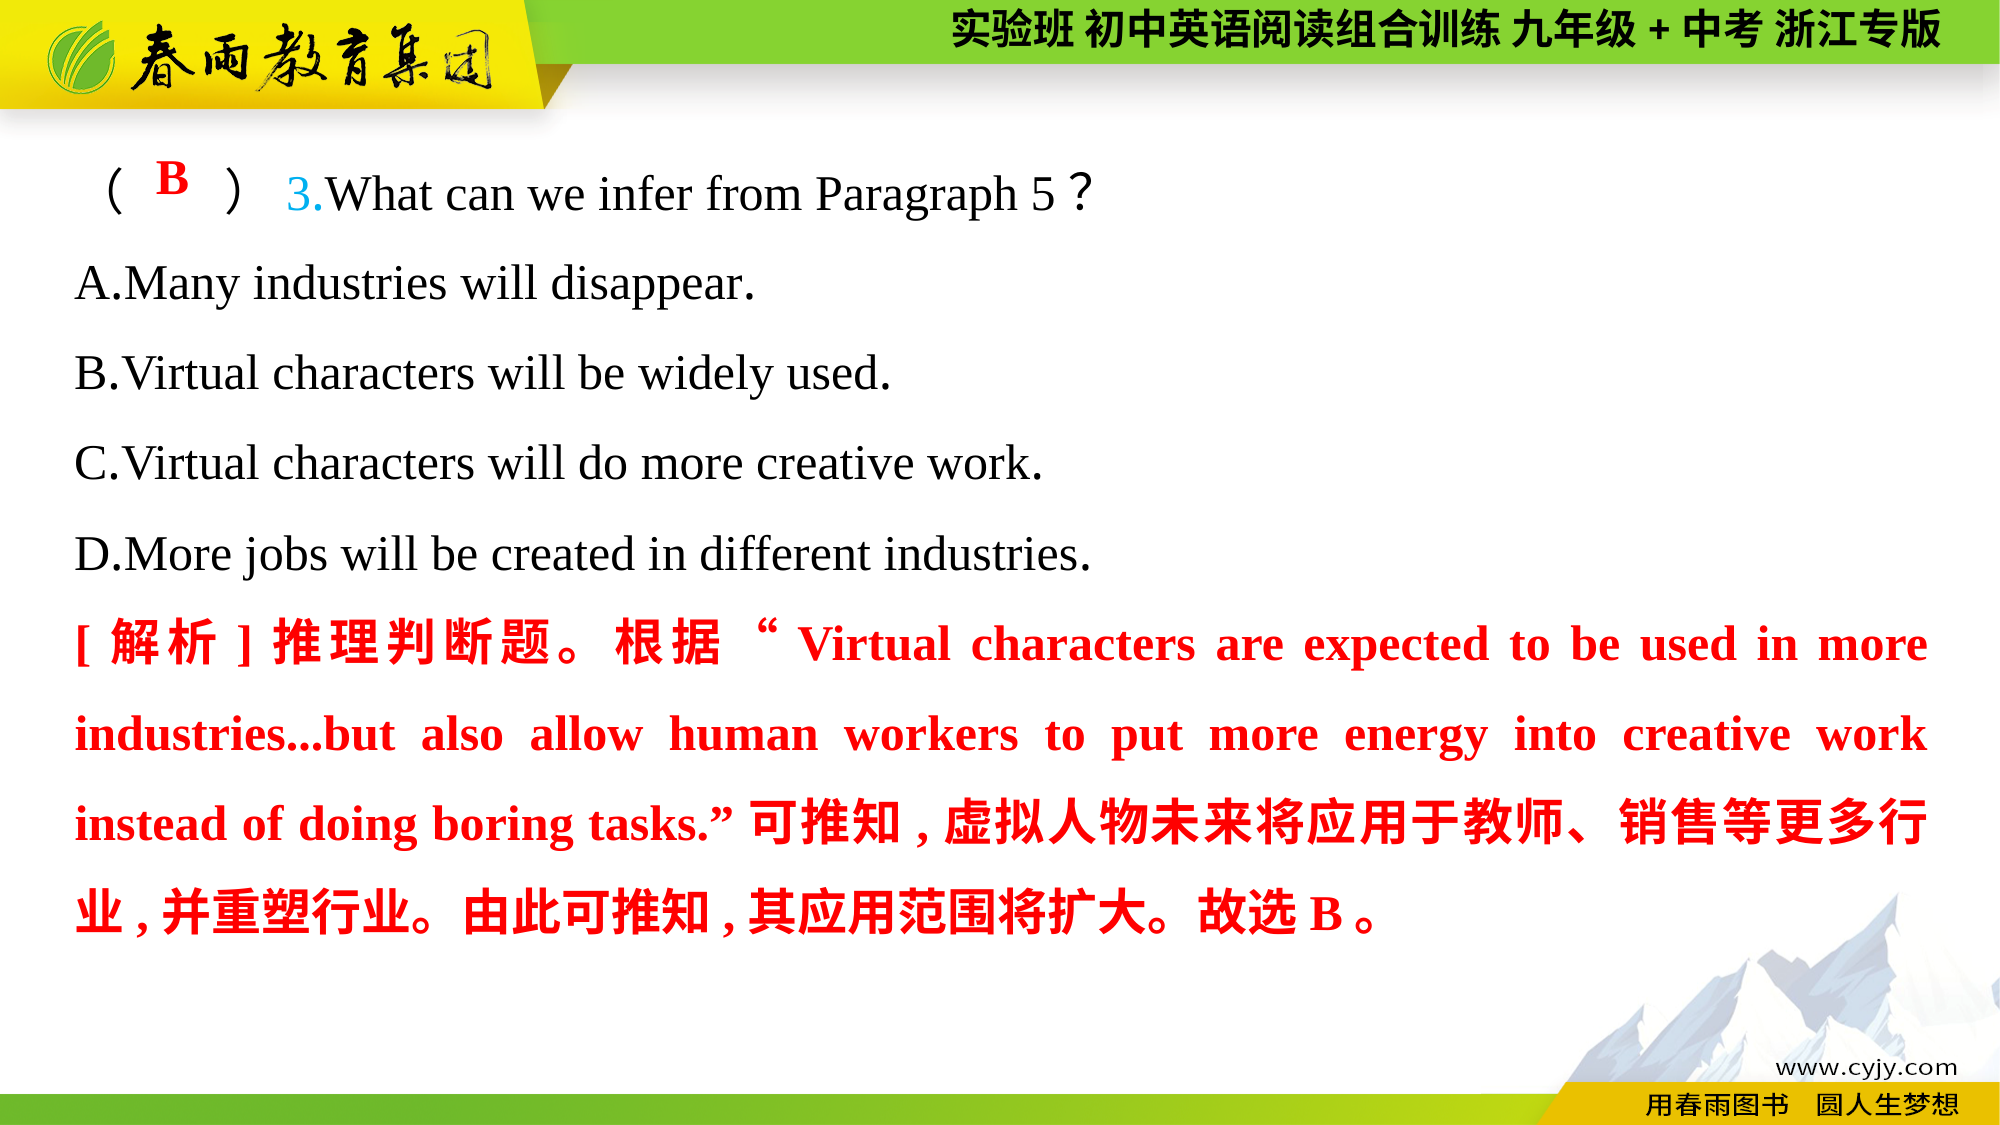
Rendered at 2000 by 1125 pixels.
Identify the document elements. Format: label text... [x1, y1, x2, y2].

list （ ）3.What can we infer from Paragraph 5？ A.Many industries will disappear. B.Virtual characters will be widely used. C.Virtual characters will do more creative work. D.More jobs will be created in different industries. [59, 122, 1944, 572]
text_box B [141, 137, 205, 212]
picture [0, 0, 2000, 1125]
text_box [解析]推理判断题。根据“Virtual characters are expected to be used in more industries...but also allow human workers to put more energy into creative work instead of doing boring tasks.”可推知,虚拟人物未来将应用于教师、销售等更多行业,并重塑行业。由此可推知,其应用范围将扩大。故选B。 [59, 572, 1944, 948]
